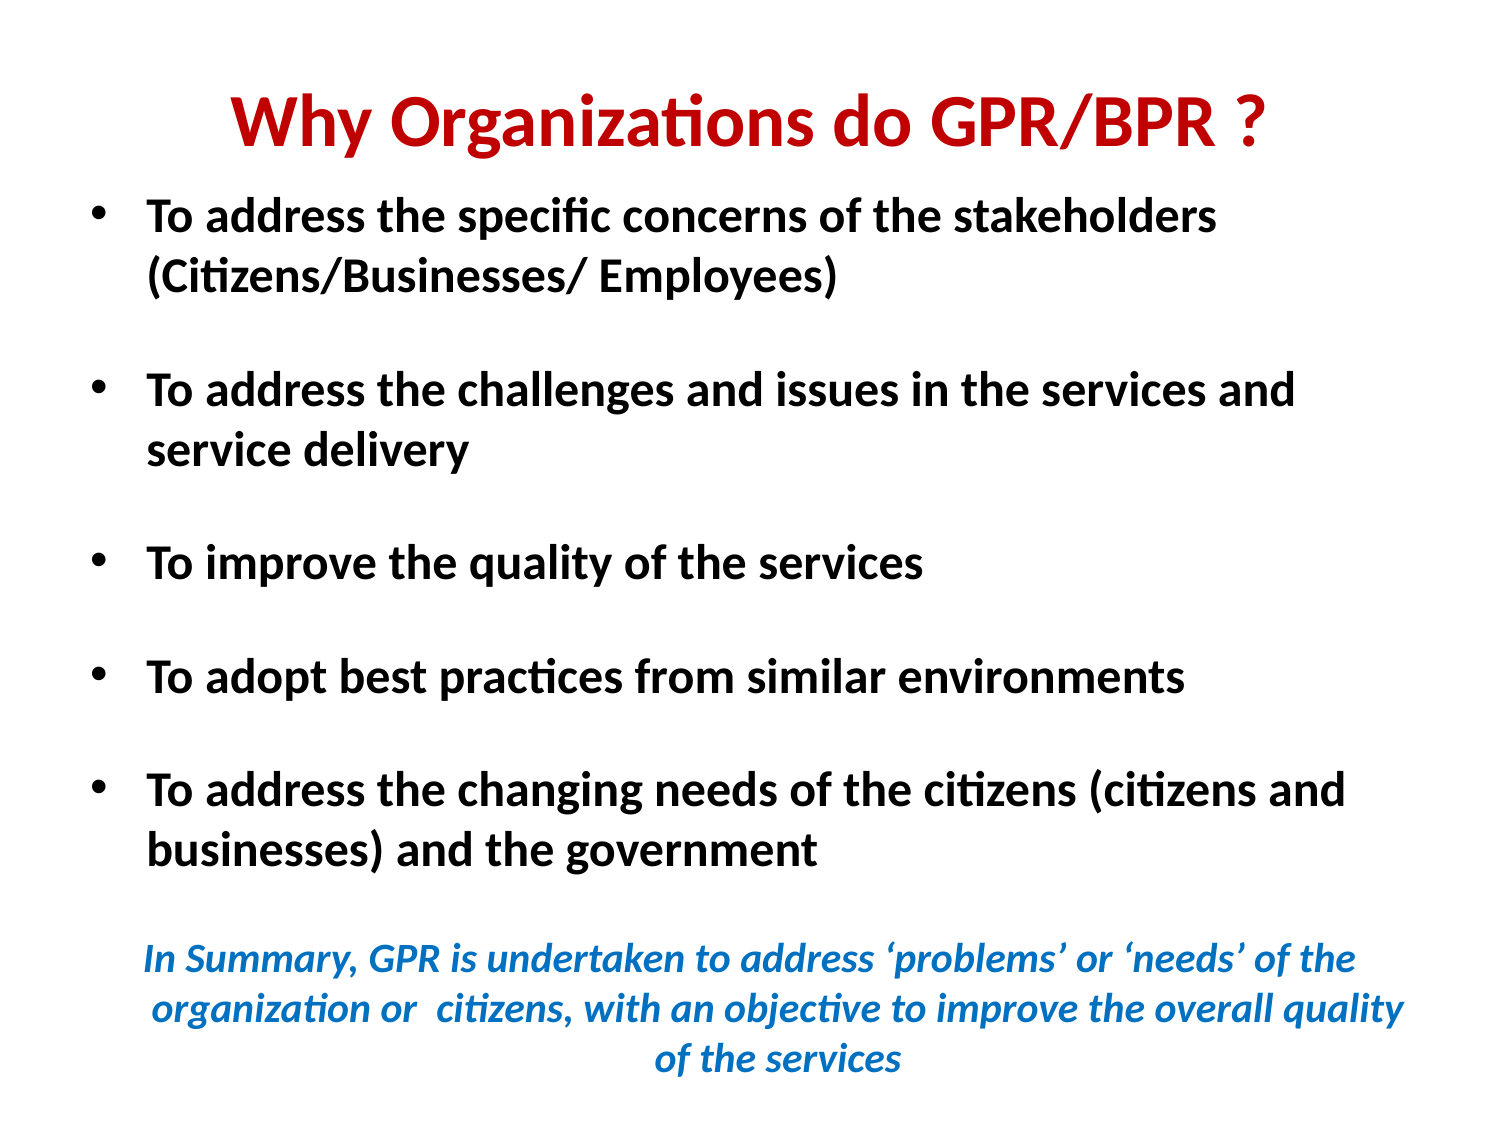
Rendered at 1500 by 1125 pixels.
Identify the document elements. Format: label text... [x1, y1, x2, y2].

title Why Organizations do GPR/BPR ? [75, 45, 1425, 174]
list To address the specific concerns of the stakeholders (Citizens/Businesses/ Employees) To address the challenges and issues in the services and service delivery To improve the quality of the services To adopt best practices from similar environments To address the changing needs of the citizens (citizens and businesses) and the government In Summary, GPR is undertaken to address ‘problems’ or ‘needs’ of the organization or citizens, with an objective to improve the overall quality of the services [75, 174, 1425, 1125]
